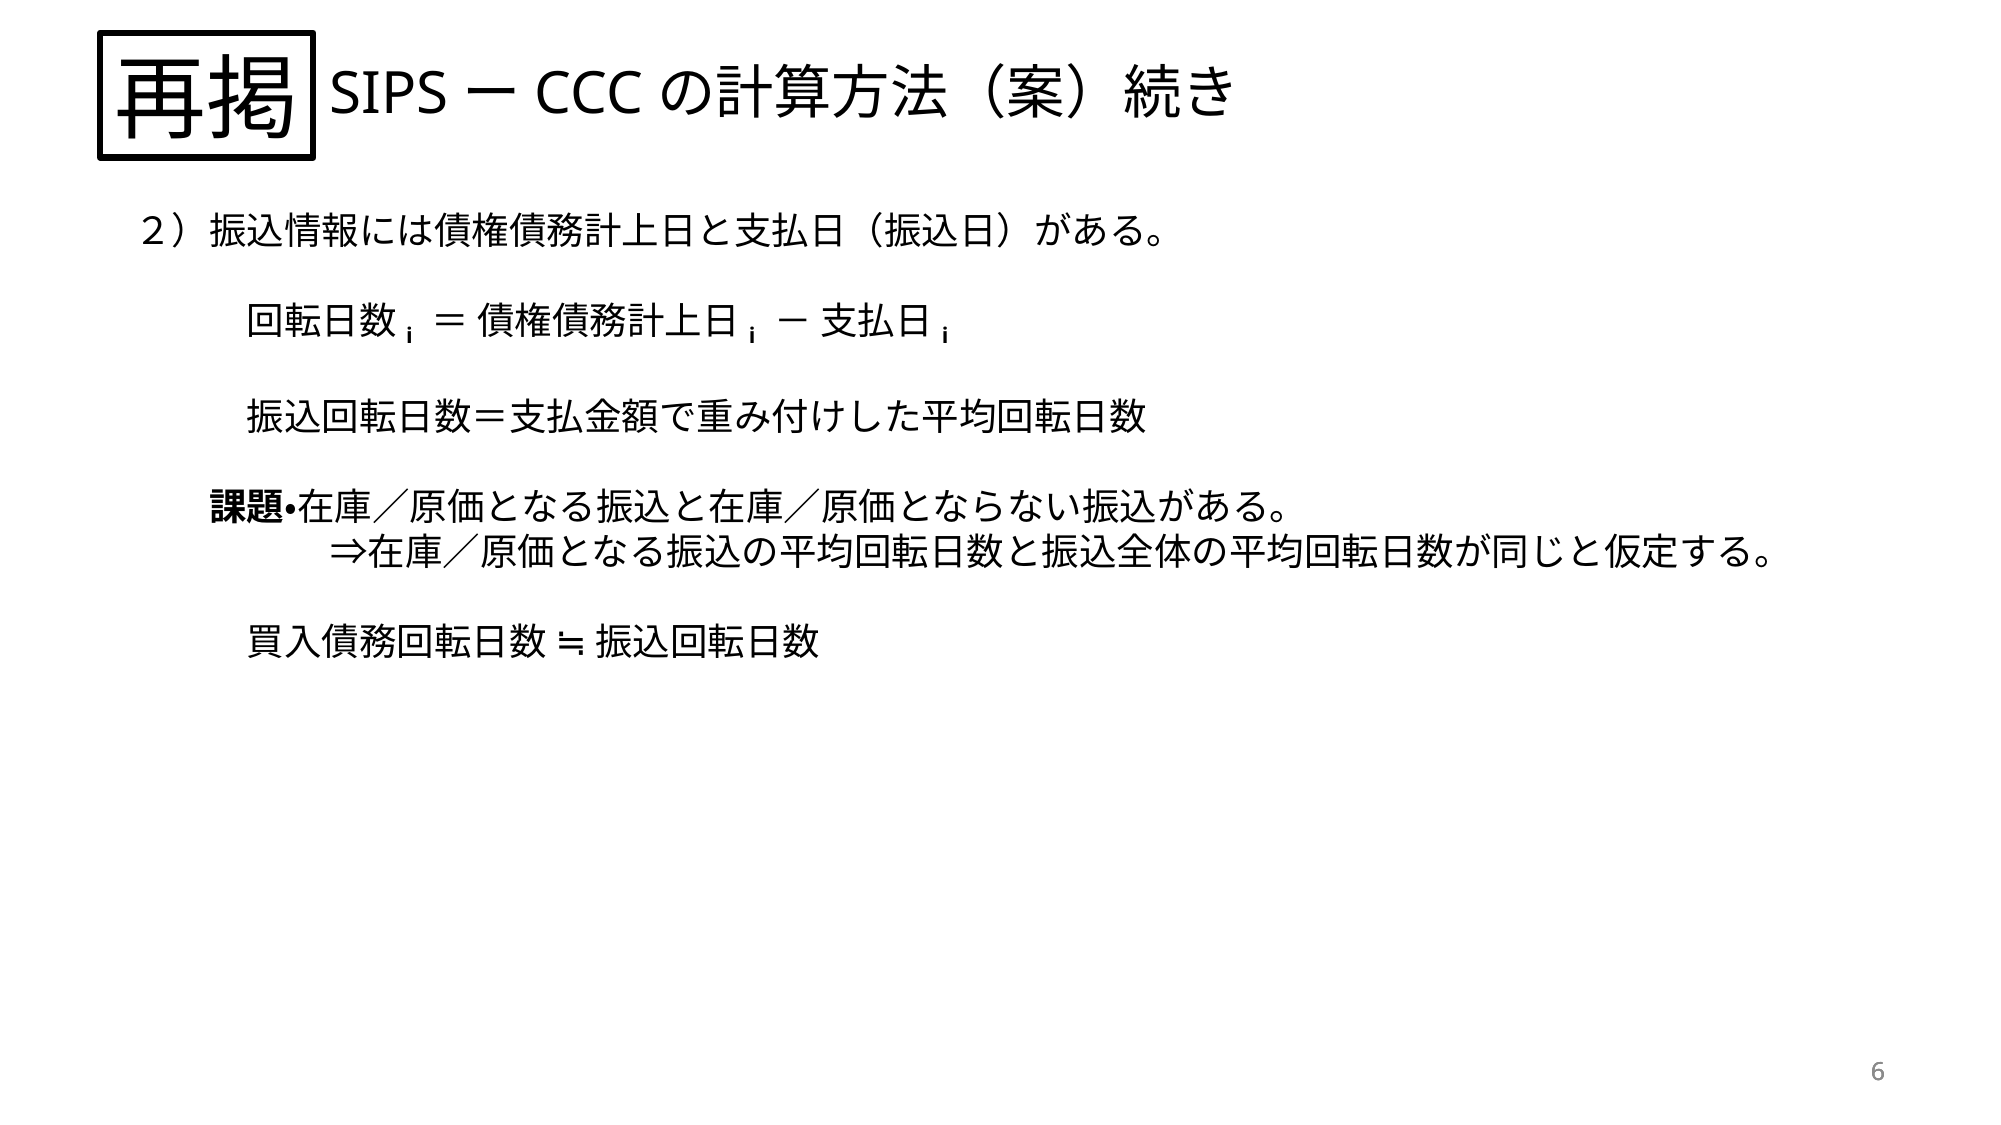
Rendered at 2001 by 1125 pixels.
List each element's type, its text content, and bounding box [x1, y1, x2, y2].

text_box SIPSーCCCの計算方法（案）続き [315, 47, 1255, 133]
text_box 6 [1433, 1042, 1900, 1103]
text_box 再掲 [100, 32, 314, 158]
text_box ２）振込情報には債権債務計上日と支払日（振込日）がある。 回転日数i ＝ 債権債務計上日i － 支払日i 振込回転日数＝支払金額で重み付けした平均回転日数 課題・在庫／原価となる振込と在庫／原価とならない振込がある。 ⇒在庫／原価となる振込の平均回転日数と振込全体の平均回転日数が同じと仮定する。 買入債務回転日数 ≒ 振込回転日数 [119, 199, 1856, 761]
